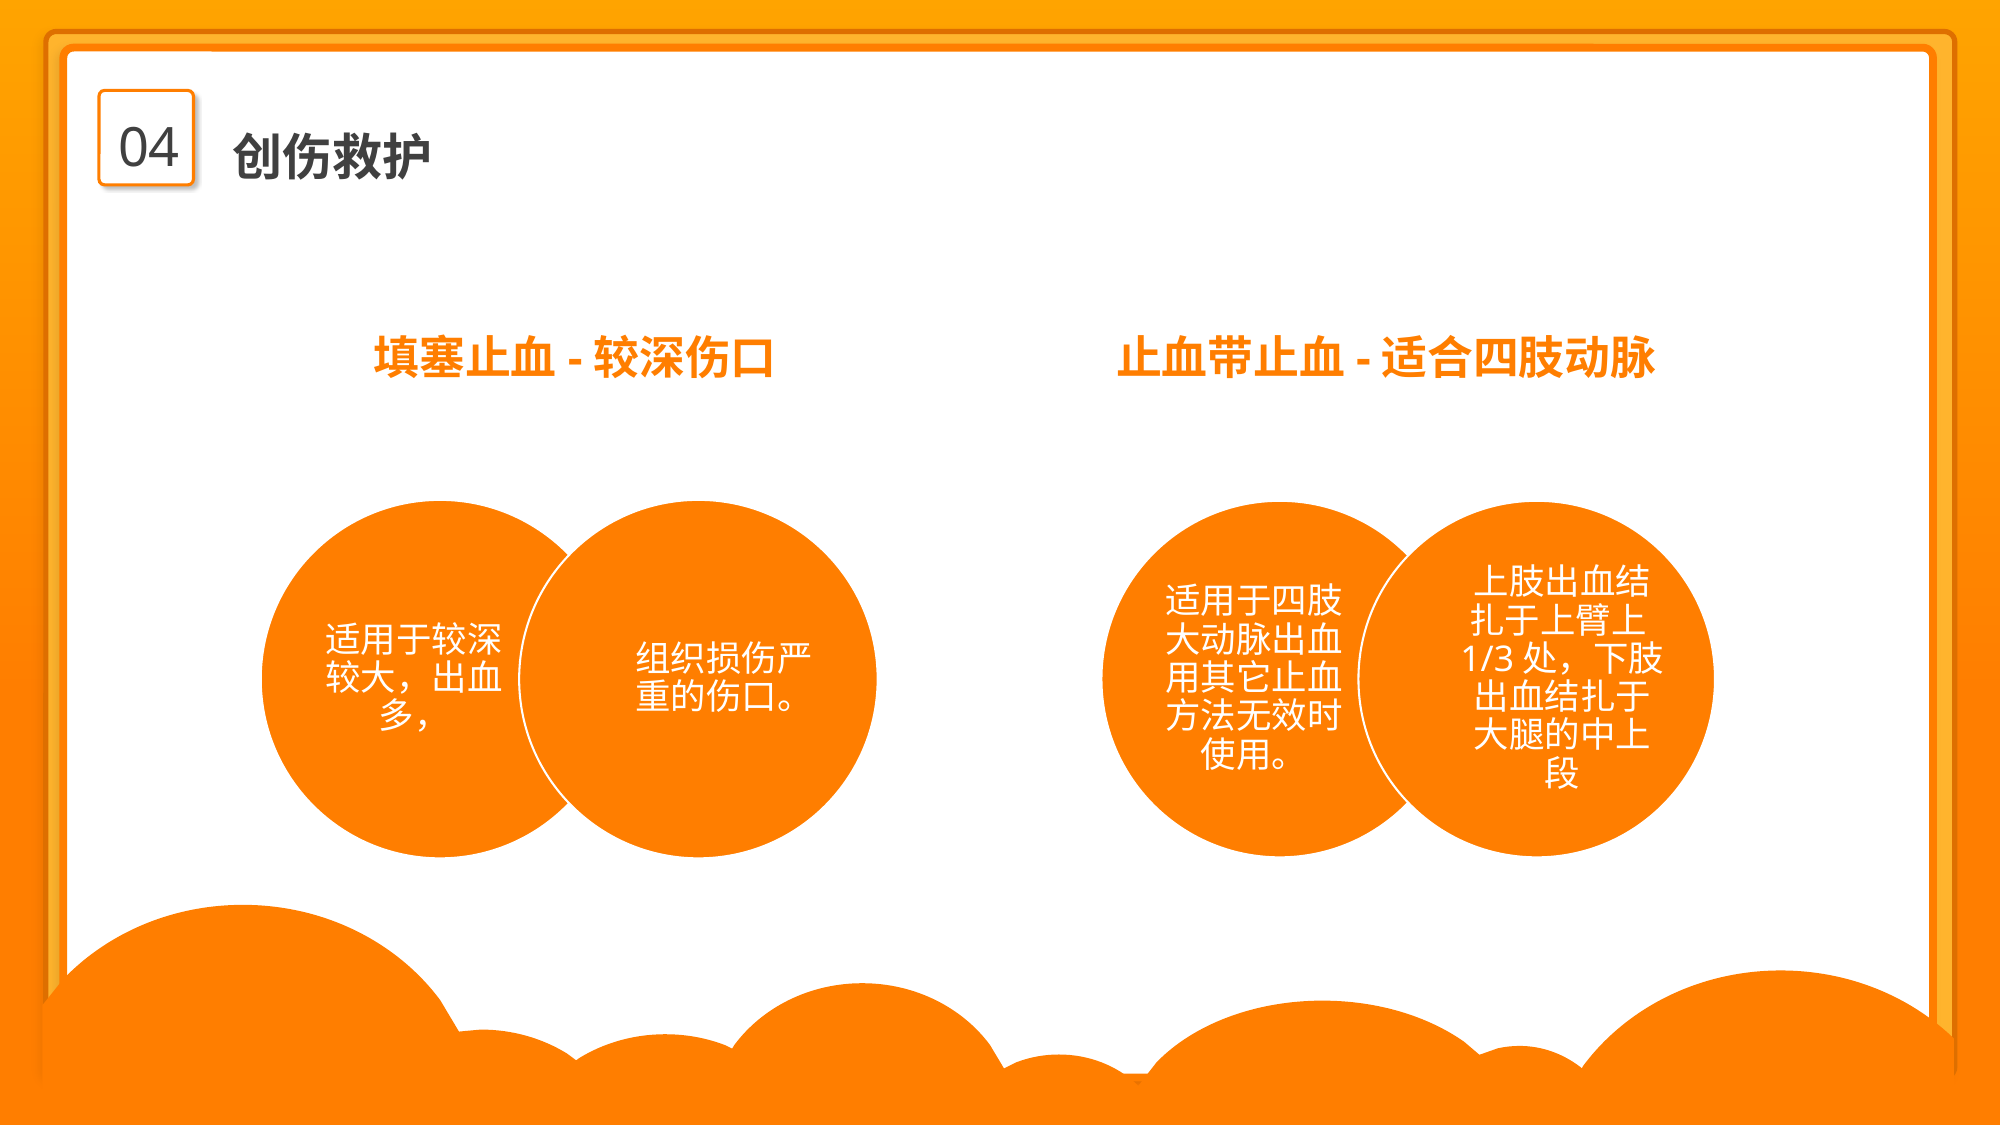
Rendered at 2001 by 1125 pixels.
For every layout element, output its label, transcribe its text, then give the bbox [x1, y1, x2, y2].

text_box 填塞止血-较深伤口 [359, 321, 896, 391]
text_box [88, 90, 593, 187]
text_box 组织损伤严重的伤口。 [518, 498, 879, 860]
text_box 上肢出血结扎于上臂上1/3处，下肢出血结扎于大腿的中上段 [1357, 499, 1717, 859]
text_box 适用于四肢大动脉出血用其它止血方法无效时使用。 [1100, 499, 1408, 859]
text_box 适用于较深较大，出血多， [259, 498, 569, 860]
text_box 止血带止血-适合四肢动脉 [1101, 321, 1731, 391]
